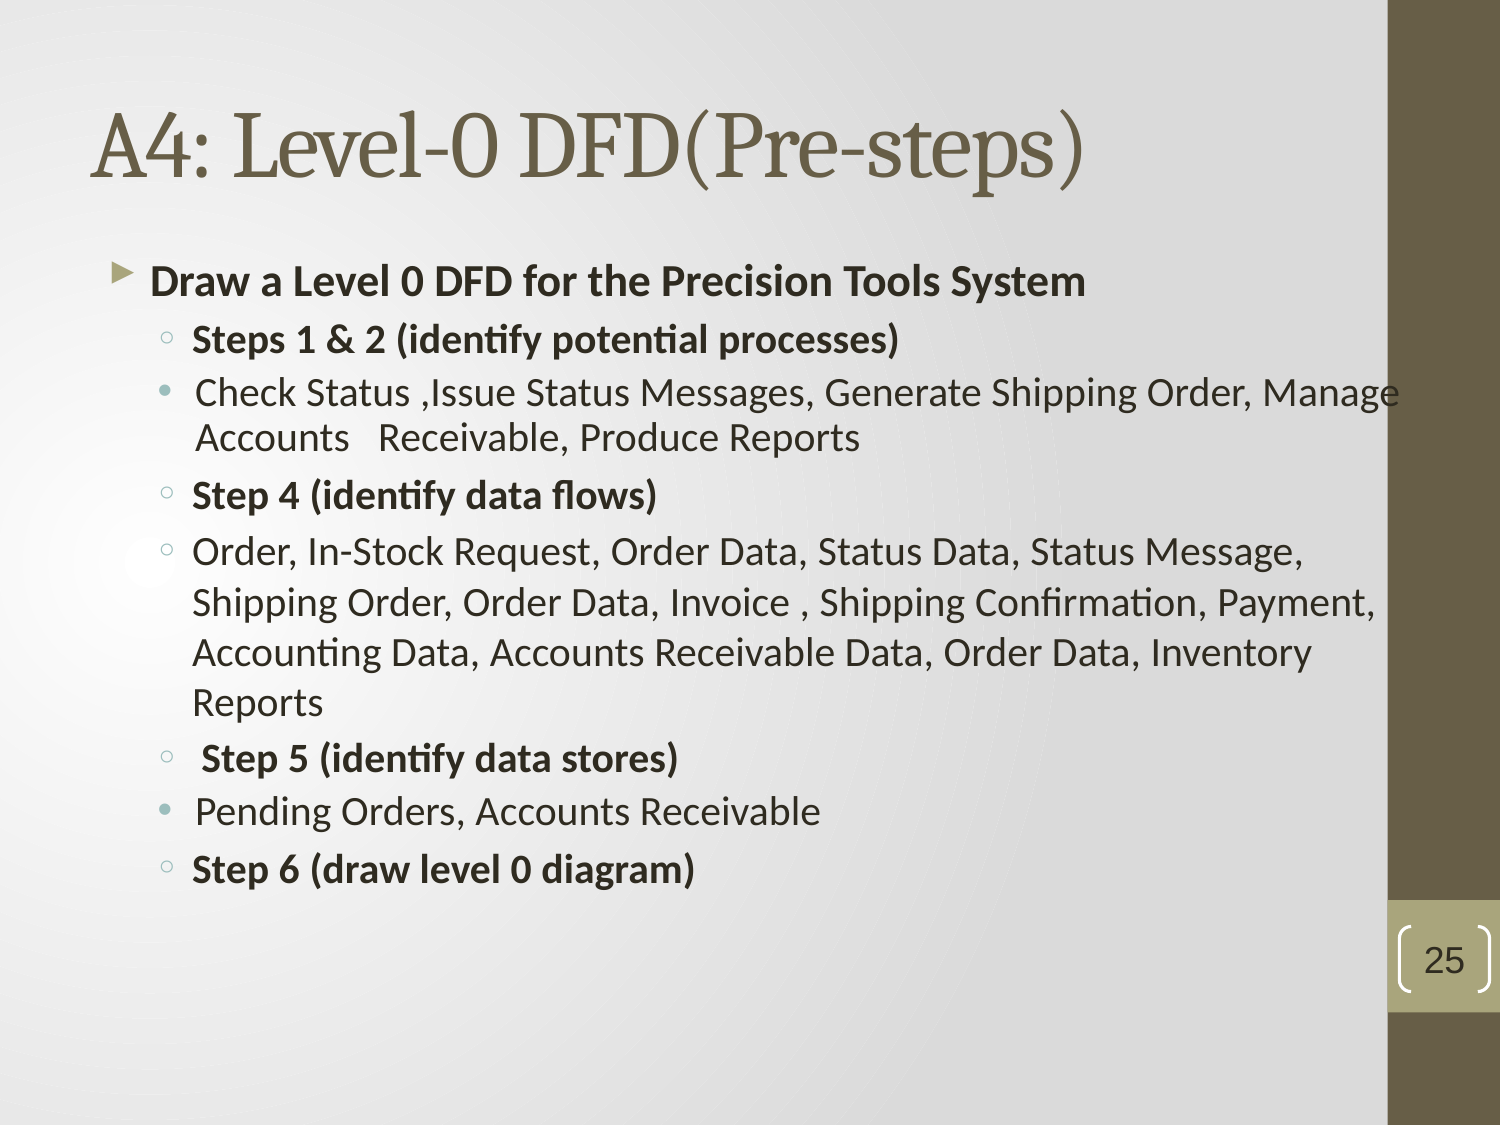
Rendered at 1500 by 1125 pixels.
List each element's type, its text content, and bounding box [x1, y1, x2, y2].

slide_number 25 [1397, 924, 1492, 994]
list Draw a Level 0 DFD for the Precision Tools System Steps 1 & 2 (identify potential processes) Check Status ,Issue Status Messages, Generate Shipping Order, Manage Accounts Receivable, Produce Reports Step 4 (identify data flows) Order, In-Stock Request, Order Data, Status Data, Status Message, Shipping Order, Order Data, Invoice , Shipping Confirmation, Payment, Accounting Data, Accounts Receivable Data, Order Data, Inventory Reports Step 5 (identify data stores) Pending Orders, Accounts Receivable Step 6 (draw level 0 diagram) [74, 242, 1426, 1024]
title A4: Level-0 DFD(Pre-steps) [75, 45, 1325, 233]
